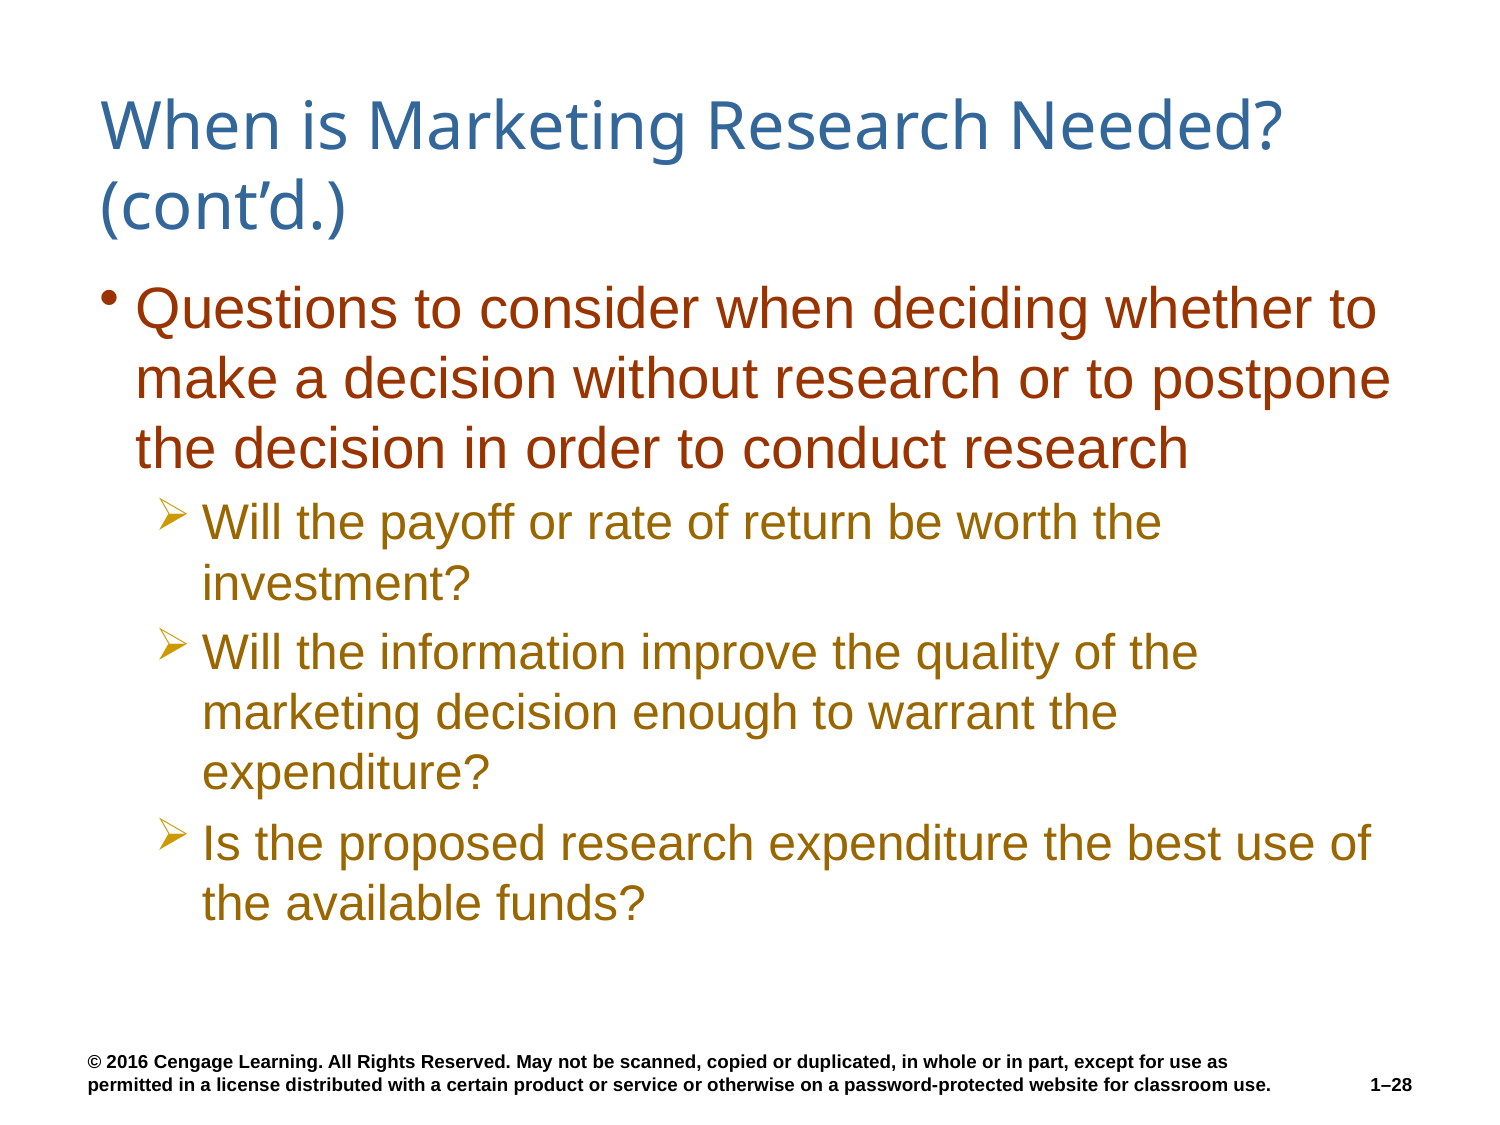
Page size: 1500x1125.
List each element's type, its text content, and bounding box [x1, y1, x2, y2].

title When is Marketing Research Needed? (cont’d.) [85, 75, 1411, 171]
list Questions to consider when deciding whether to make a decision without research or to postpone the decision in order to conduct research Will the payoff or rate of return be worth the investment? Will the information improve the quality of the marketing decision enough to warrant the expenditure? Is the proposed research expenditure the best use of the available funds? [84, 262, 1414, 1013]
slide_number 1–28 [1050, 1042, 1413, 1103]
footer © 2016 Cengage Learning. All Rights Reserved. May not be scanned, copied or duplicated, in whole or in part, except for use as permitted in a license distributed with a certain product or service or otherwise on a password-protected website for classroom use. [87, 1057, 1050, 1103]
